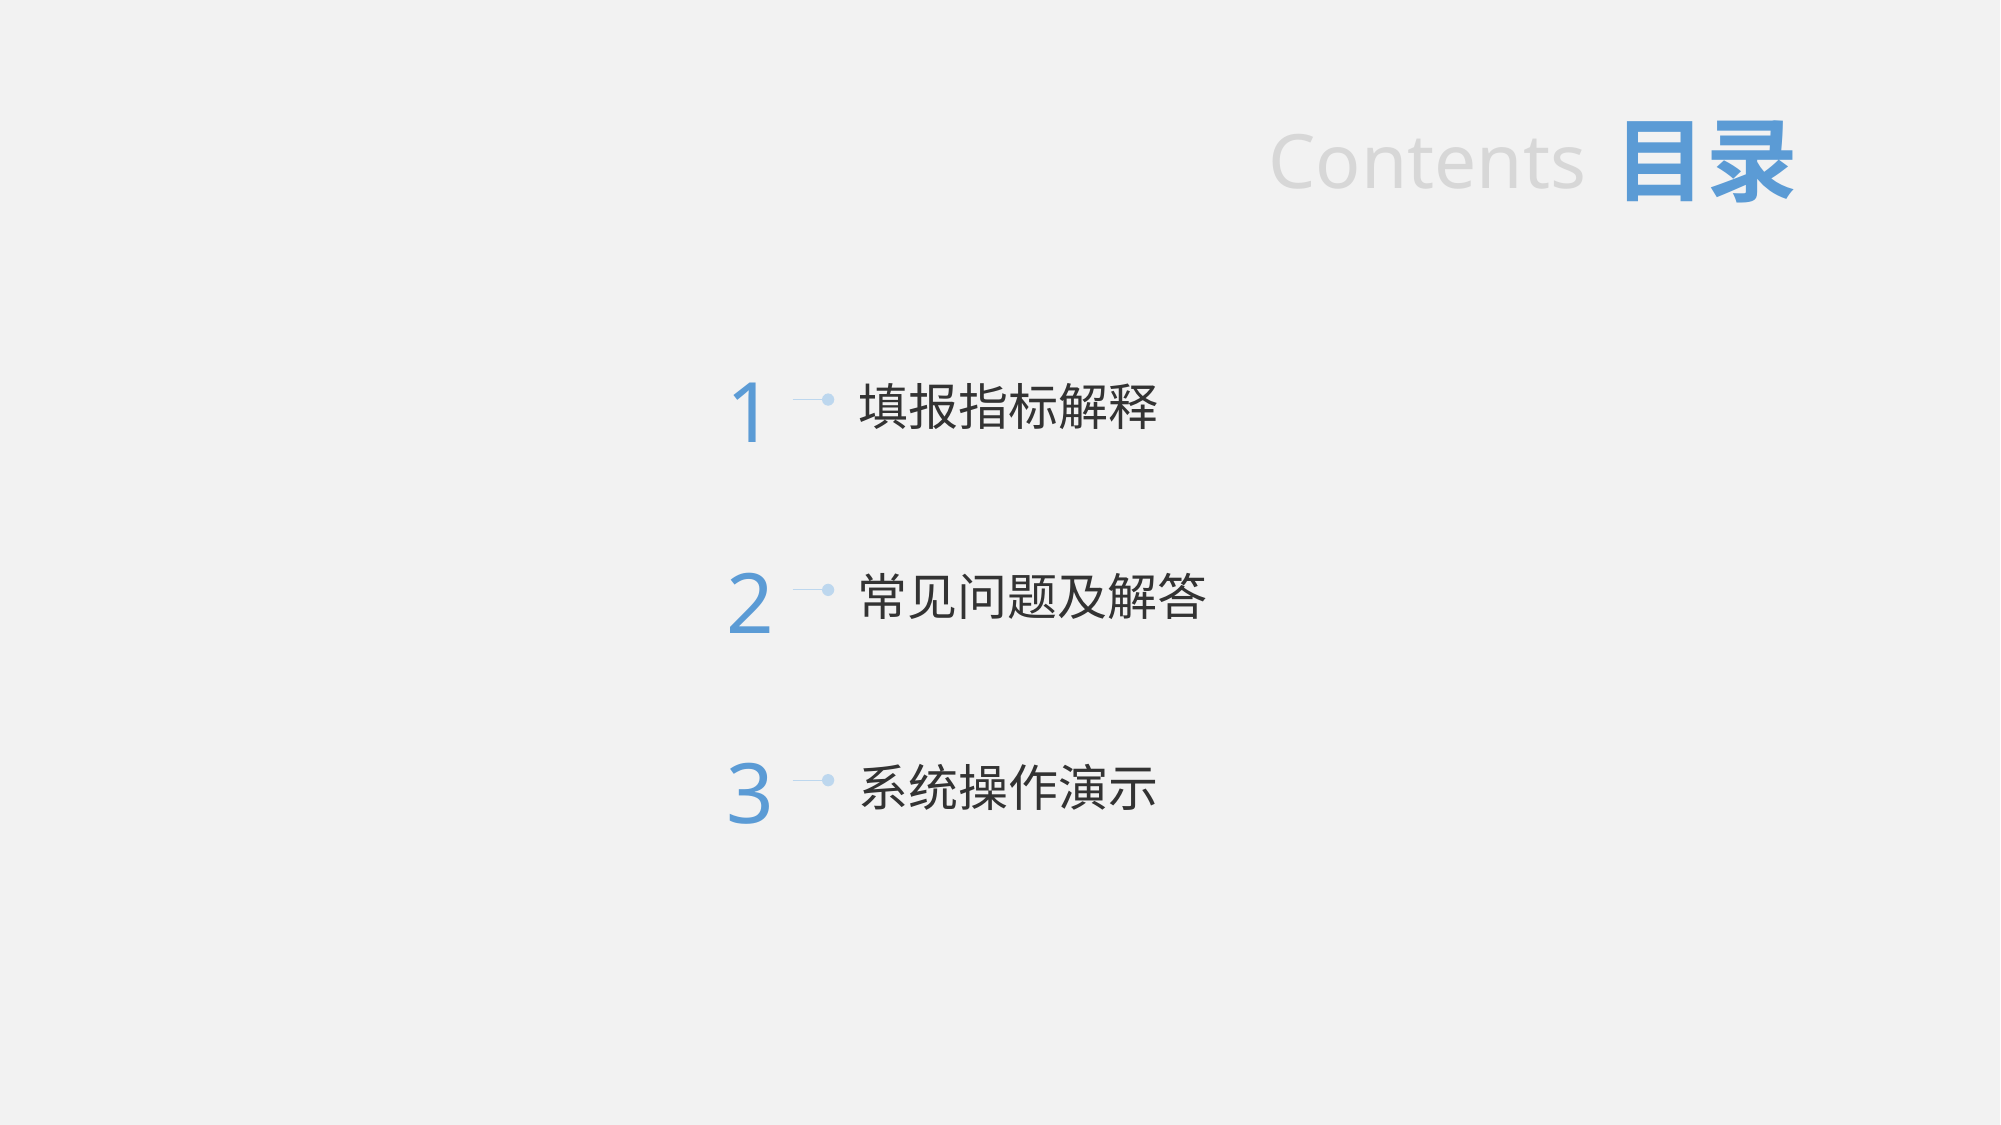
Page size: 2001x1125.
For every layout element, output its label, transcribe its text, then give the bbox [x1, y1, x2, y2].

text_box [724, 728, 1304, 832]
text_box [724, 348, 1304, 452]
text_box Contents [1227, 62, 1601, 254]
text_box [724, 538, 1306, 642]
text_box 目录 [1599, 108, 1863, 207]
